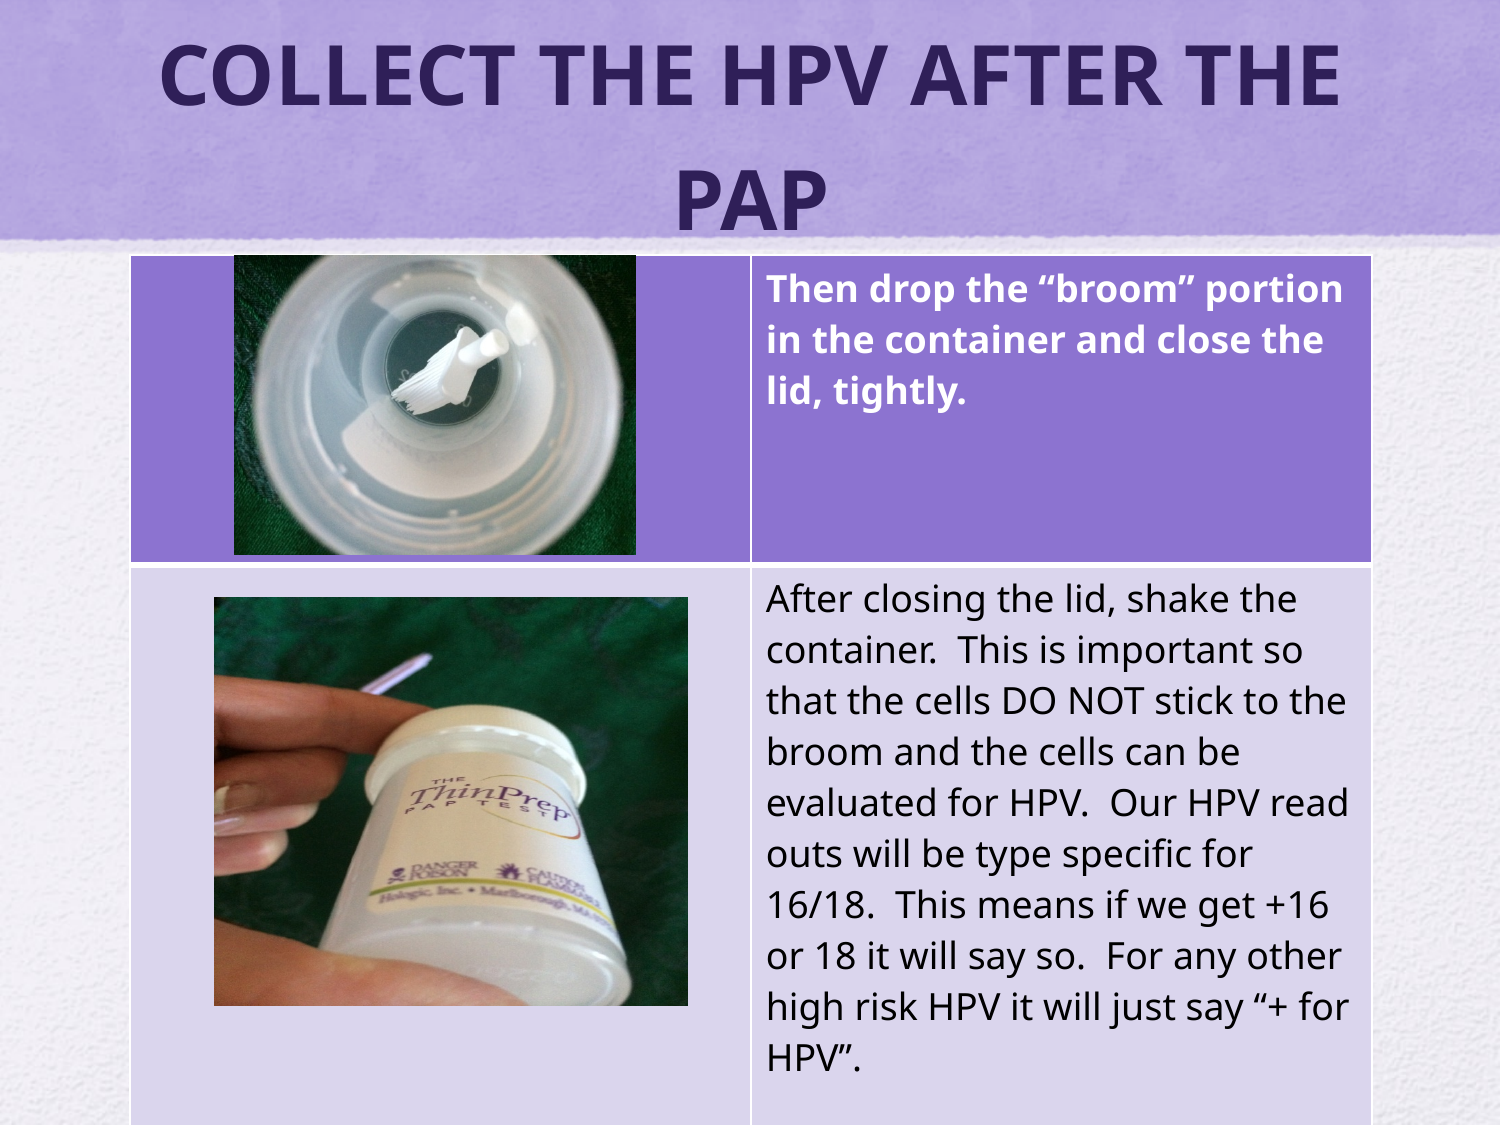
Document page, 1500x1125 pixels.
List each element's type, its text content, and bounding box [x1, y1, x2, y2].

table_cell After closing the lid, shake the container. This is important so that the cells DO NOT stick to the broom and the cells can be evaluated for HPV. Our HPV read outs will be type specific for 16/18. This means if we get +16 or 18 it will say so. For any other high risk HPV it will just say “+ for HPV”. [752, 568, 1371, 1125]
table_cell [131, 568, 750, 1125]
table_header [641, 256, 750, 562]
table_header Then drop the “broom” portion in the container and close the lid, tightly. [752, 256, 1371, 562]
title COLLECT THE HPV AFTER THE PAP [129, 6, 1372, 239]
table_header [131, 256, 228, 562]
picture [0, 225, 1500, 1125]
picture [211, 594, 691, 1008]
